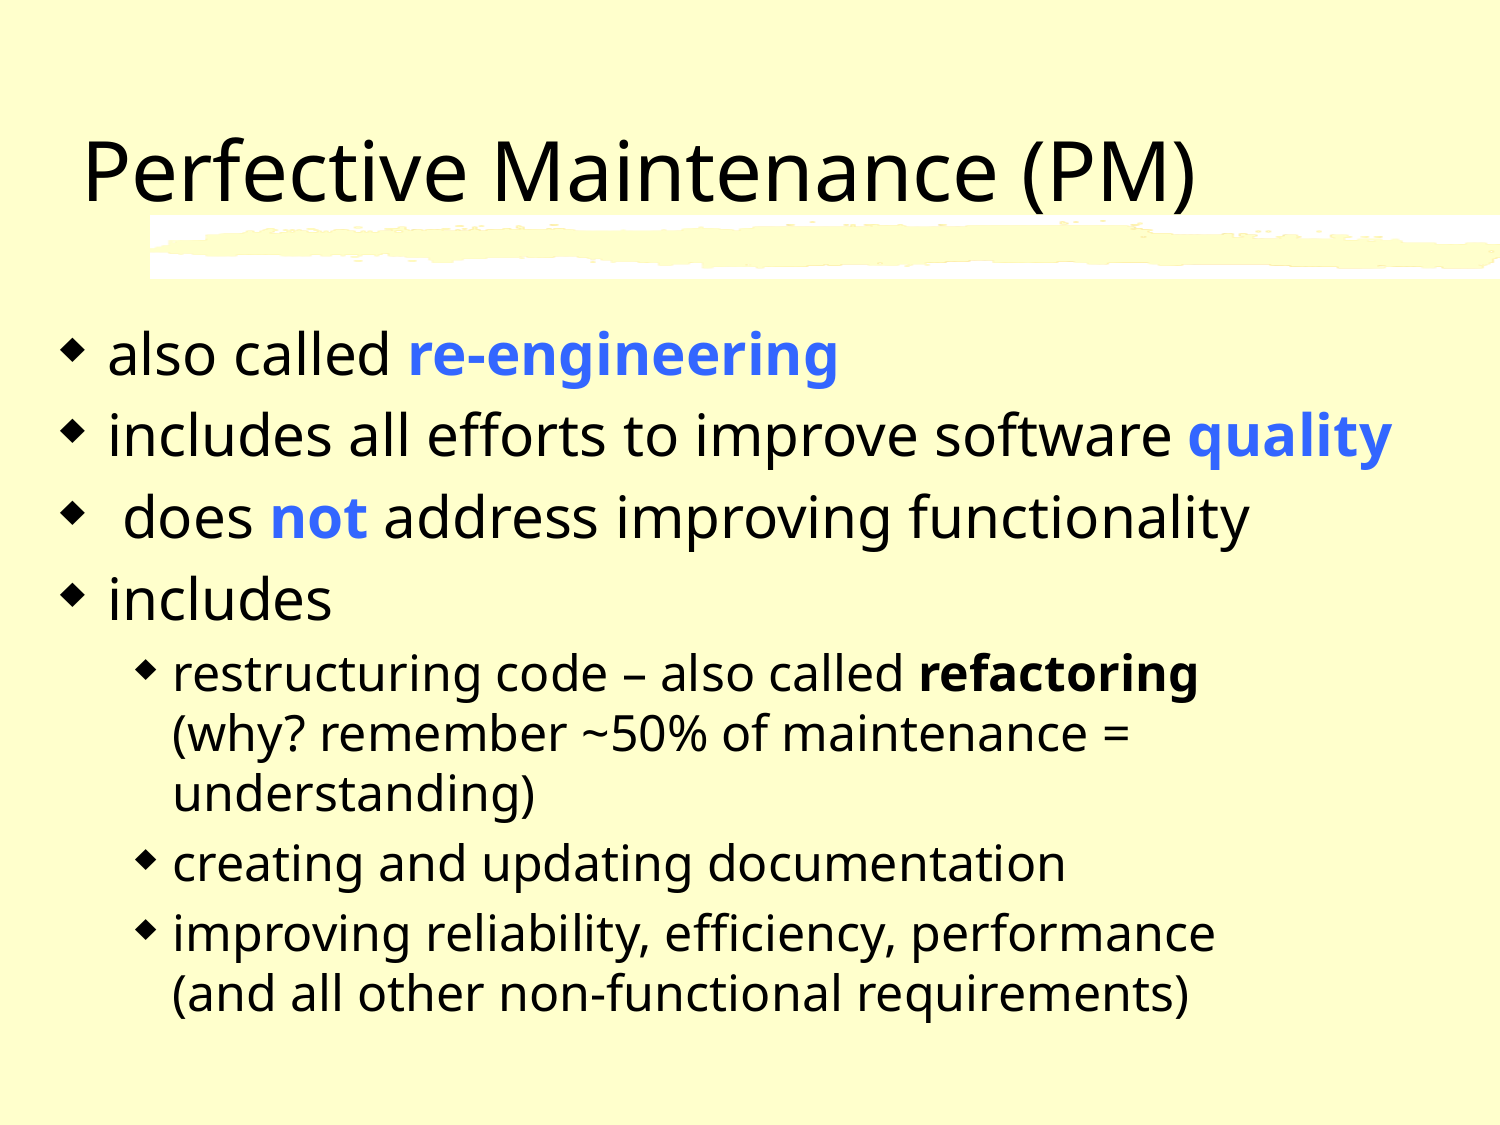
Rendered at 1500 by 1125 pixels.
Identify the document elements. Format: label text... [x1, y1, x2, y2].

list also called re-engineering includes all efforts to improve software quality does not address improving functionality includes restructuring code – also called refactoring (why? remember ~50% of maintenance = understanding) creating and updating documentation improving reliability, efficiency, performance (and all other non-functional requirements) [0, 309, 1500, 1094]
title Perfective Maintenance (PM) [66, 37, 1447, 225]
